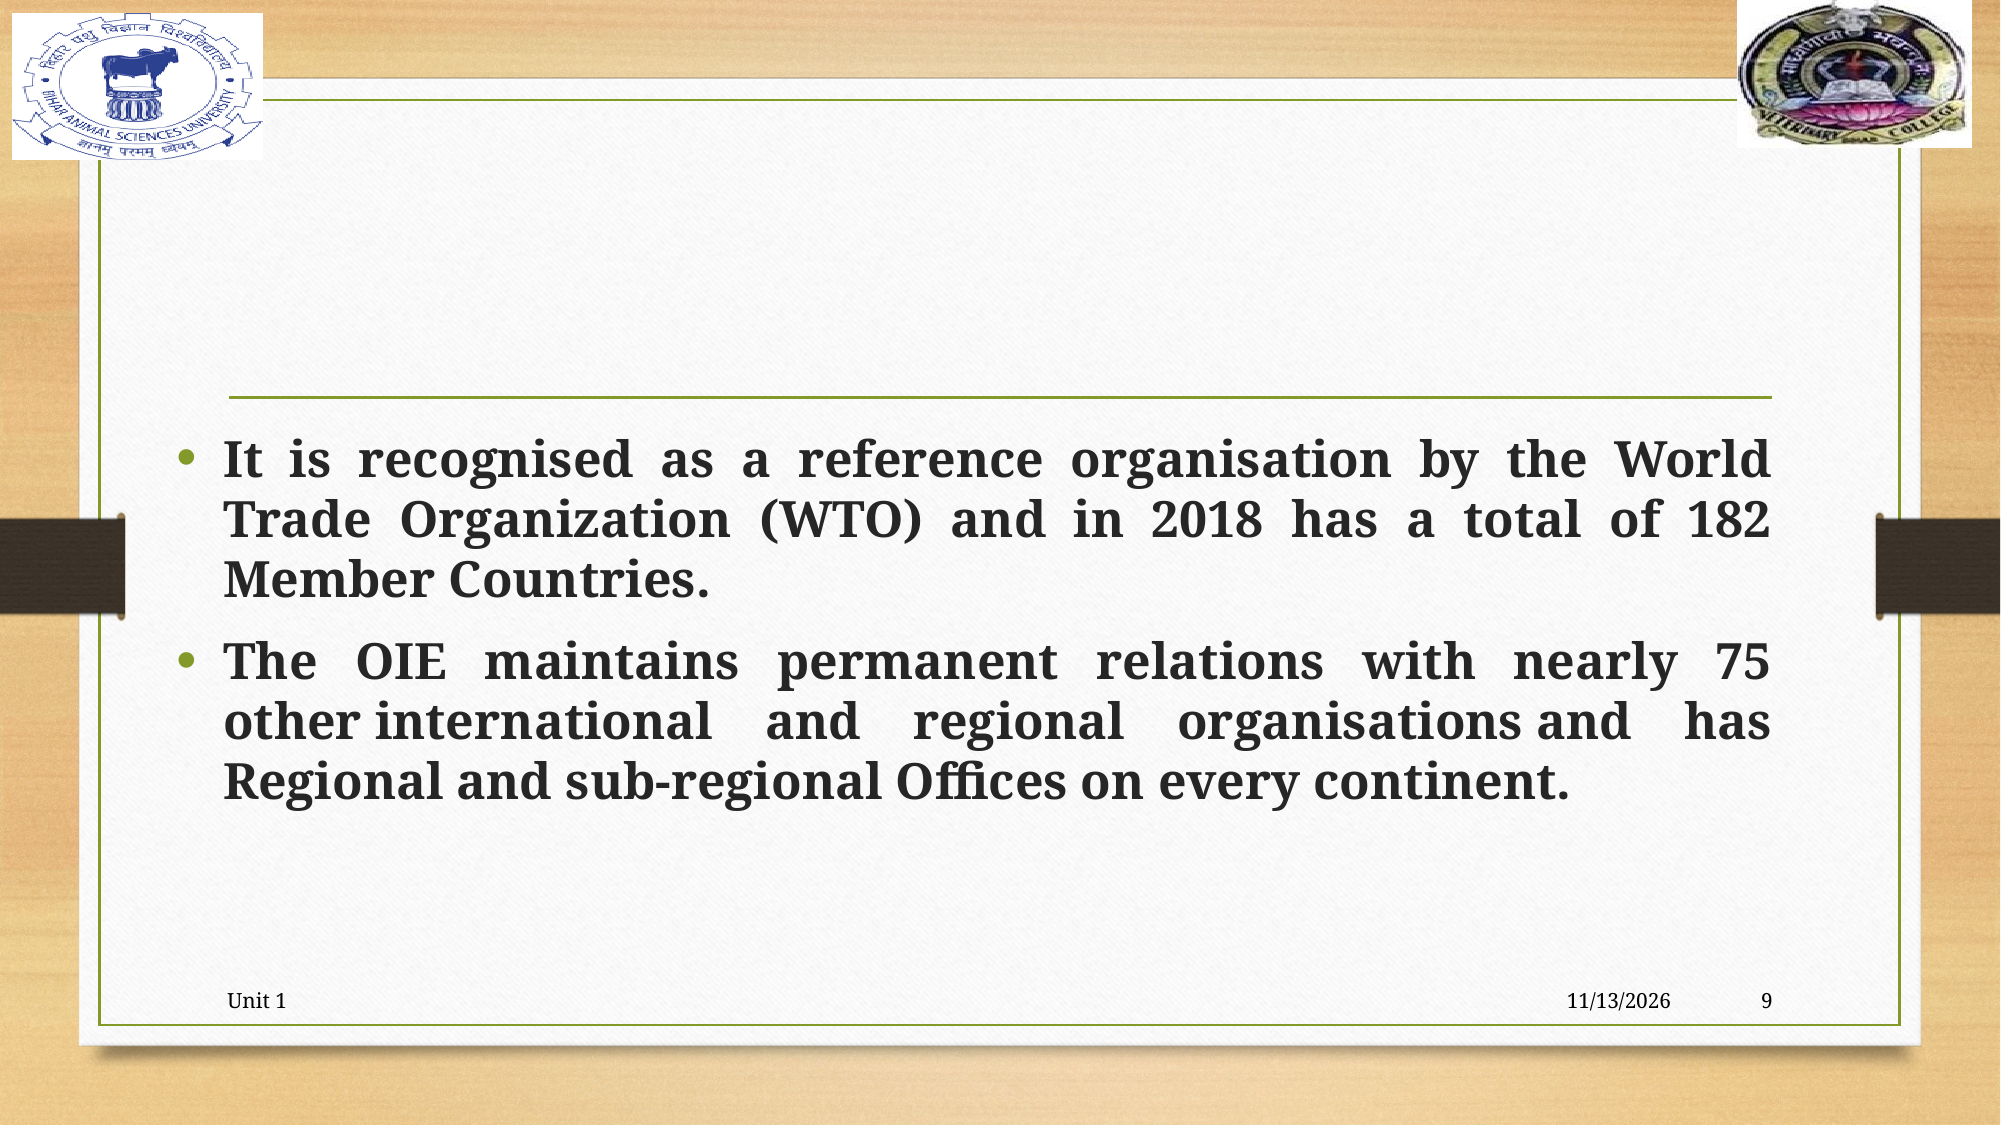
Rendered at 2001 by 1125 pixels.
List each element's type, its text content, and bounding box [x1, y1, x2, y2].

list It is recognised as a reference organisation by the World Trade Organization (WTO) and in 2018 has a total of 182 Member Countries. The OIE maintains permanent relations with nearly 75 other international and regional organisations and has Regional and sub-regional Offices on every continent. [161, 419, 1788, 964]
footer Unit 1 [212, 979, 1411, 1025]
slide_number 9 [1698, 979, 1788, 1025]
picture [0, 0, 2001, 1125]
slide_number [1423, 979, 1686, 1025]
